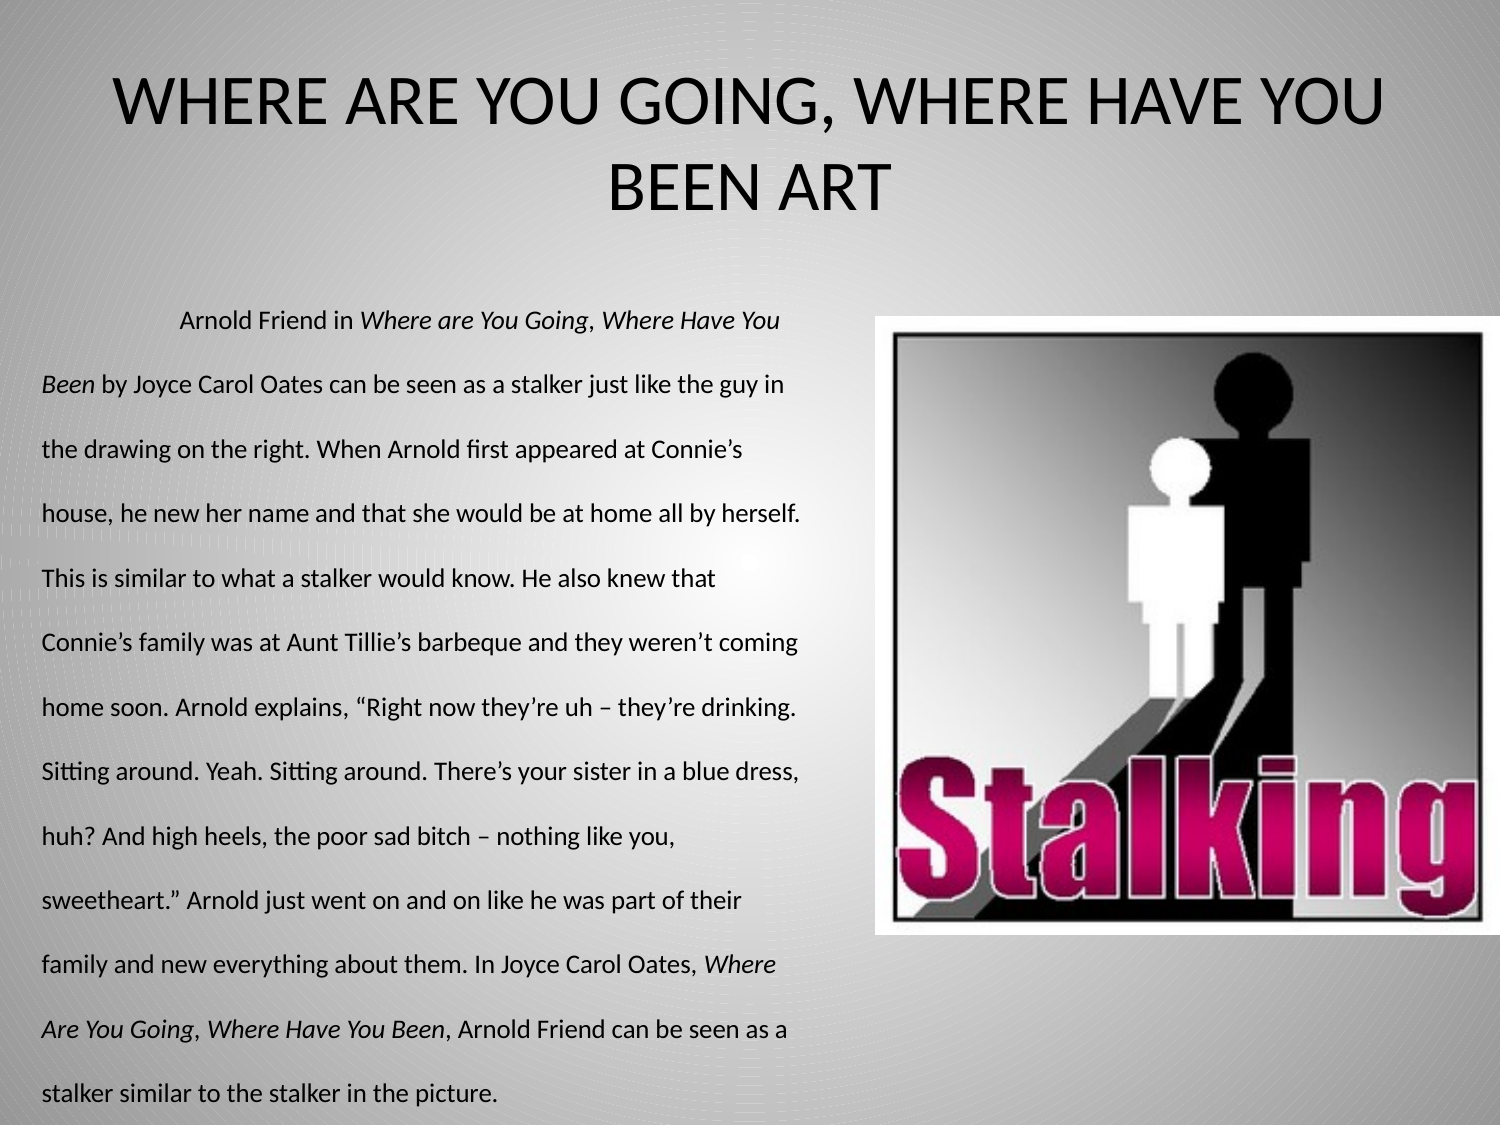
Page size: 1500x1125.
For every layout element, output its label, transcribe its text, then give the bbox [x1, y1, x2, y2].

title WHERE ARE YOU GOING, WHERE HAVE YOU BEEN ART [75, 45, 1425, 233]
picture [874, 315, 1500, 936]
list Arnold Friend in Where are You Going, Where Have You Been by Joyce Carol Oates can be seen as a stalker just like the guy in the drawing on the right. When Arnold first appeared at Connie’s house, he new her name and that she would be at home all by herself. This is similar to what a stalker would know. He also knew that Connie’s family was at Aunt Tillie’s barbeque and they weren’t coming home soon. Arnold explains, “Right now they’re uh – they’re drinking. Sitting around. Yeah. Sitting around. There’s your sister in a blue dress, huh? And high heels, the poor sad bitch – nothing like you, sweetheart.” Arnold just went on and on like he was part of their family and new everything about them. In Joyce Carol Oates, Where Are You Going, Where Have You Been, Arnold Friend can be seen as a stalker similar to the stalker in the picture. [26, 262, 826, 1125]
